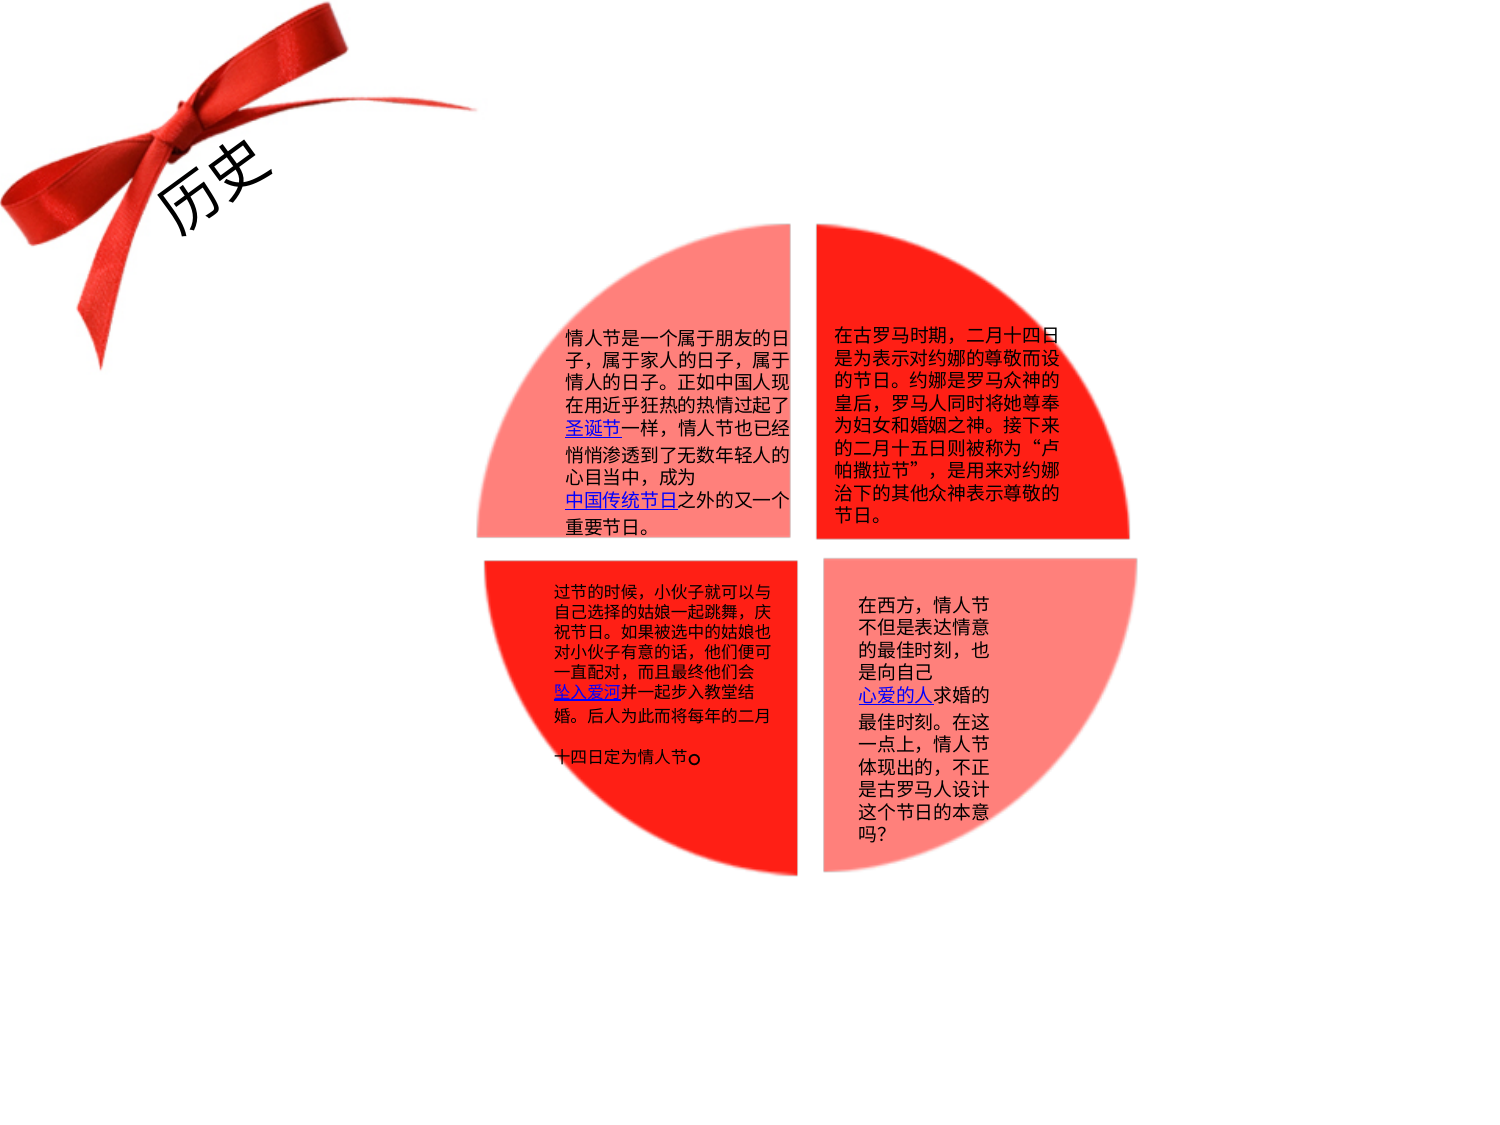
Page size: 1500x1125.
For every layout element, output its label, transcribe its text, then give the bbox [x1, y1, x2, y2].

picture [0, 0, 1500, 1125]
text_box 历史 [128, 106, 338, 318]
